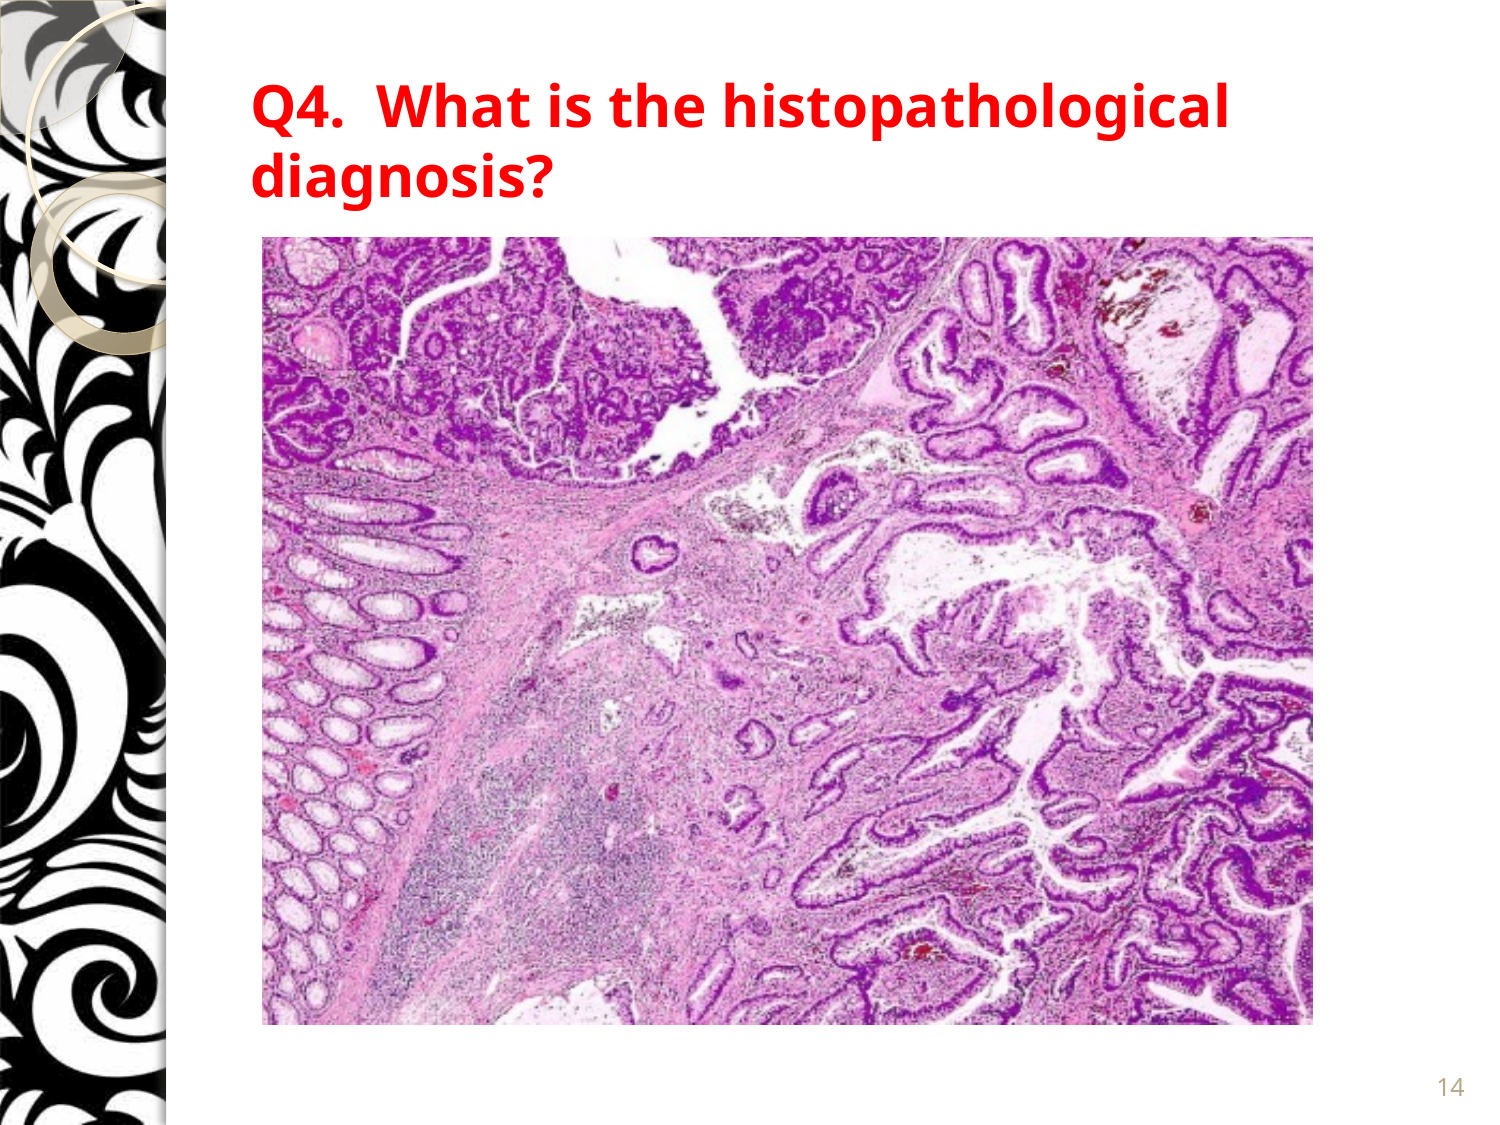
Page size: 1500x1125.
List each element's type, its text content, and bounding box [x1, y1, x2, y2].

title Q4. What is the histopathological diagnosis? [235, 45, 1466, 233]
picture [32, 13, 160, 207]
picture [53, 241, 160, 332]
picture [62, 195, 160, 280]
slide_number 14 [1413, 1034, 1488, 1113]
picture [262, 237, 1313, 1026]
picture [136, 0, 164, 4]
picture [0, 134, 166, 1125]
